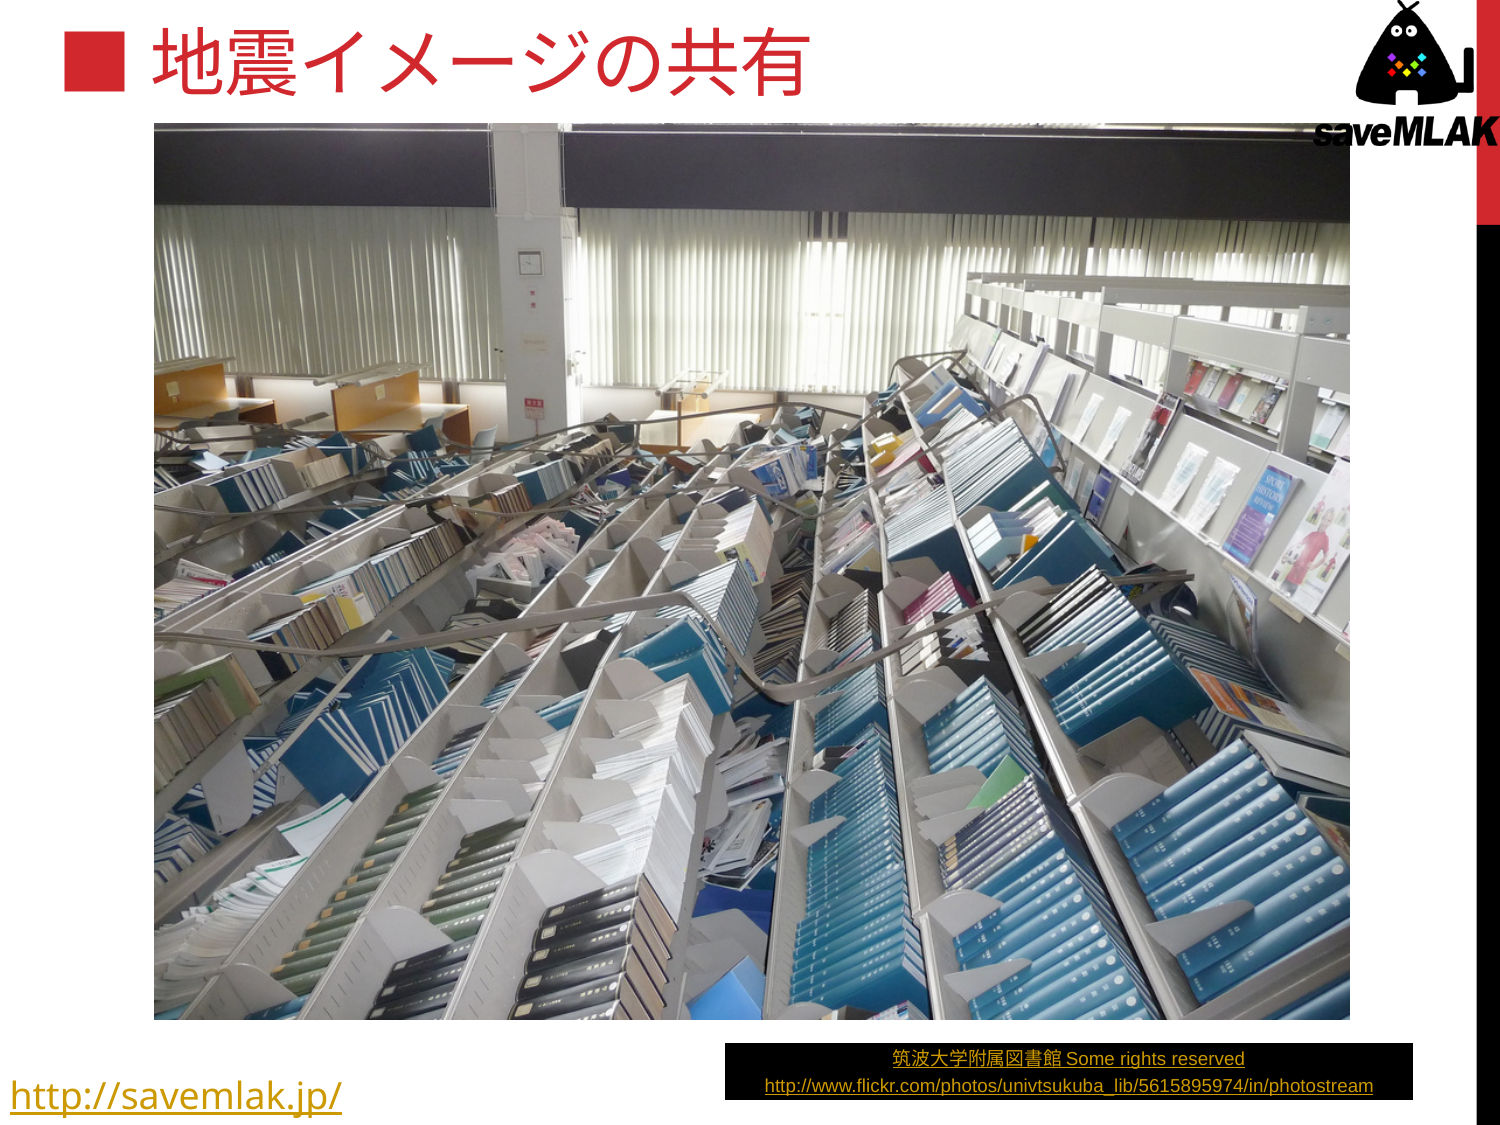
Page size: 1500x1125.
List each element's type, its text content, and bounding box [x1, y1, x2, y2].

title ■地震イメージの共有 [42, 40, 1281, 114]
text_box 筑波大学附属図書館 Some rights reserved http://www.flickr.com/photos/univtsukuba_lib/5615895974/in/photostream [718, 1036, 1420, 1107]
picture [154, 0, 1500, 1021]
text_box http://savemlak.jp/ [0, 1064, 358, 1125]
